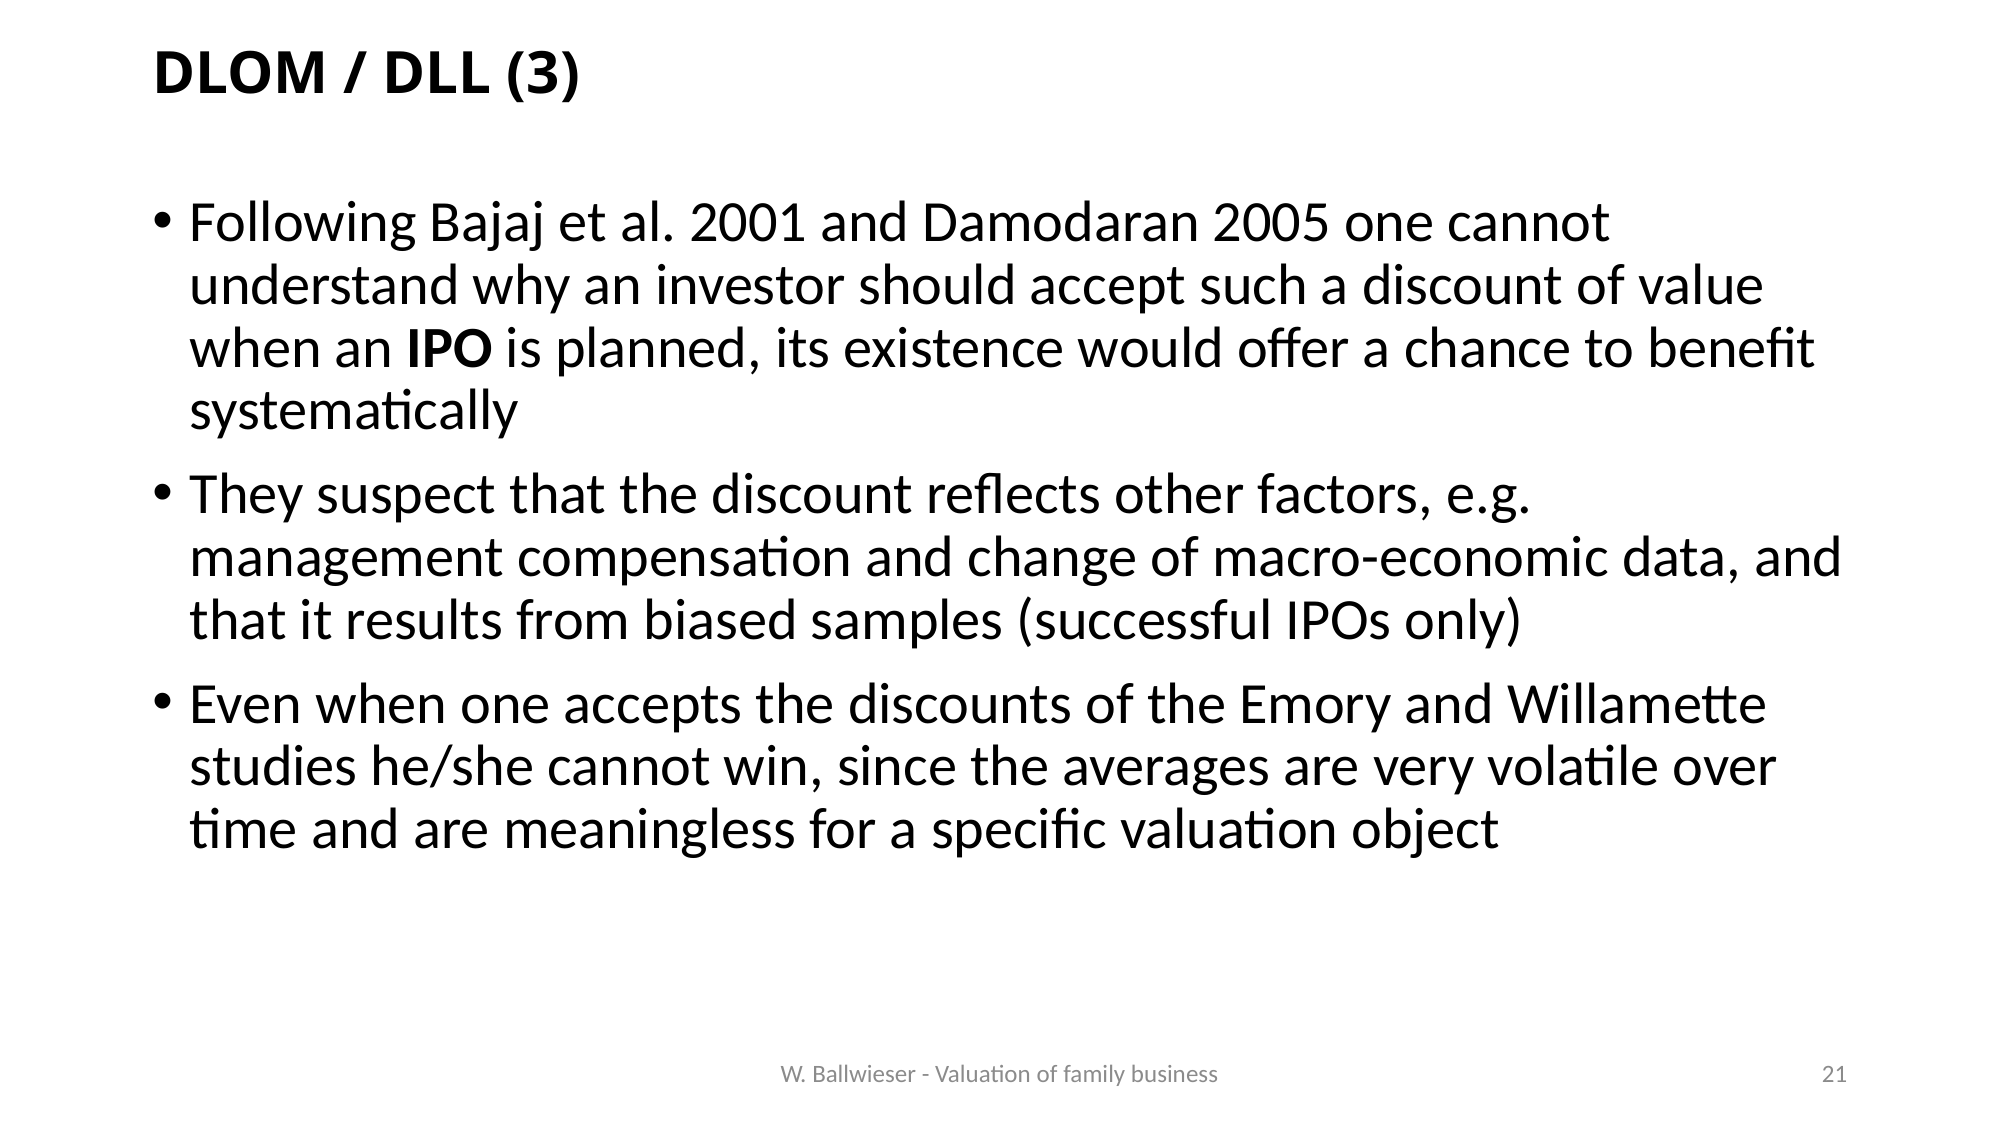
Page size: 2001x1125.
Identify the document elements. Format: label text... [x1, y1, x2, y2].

slide_number 21 [1412, 1042, 1863, 1103]
title DLOM / DLL (3) [137, 0, 1863, 149]
footer W. Ballwieser - Valuation of family business [662, 1042, 1338, 1103]
list Following Bajaj et al. 2001 and Damodaran 2005 one cannot understand why an investor should accept such a discount of value when an IPO is planned, its existence would offer a chance to benefit systematically They suspect that the discount reflects other factors, e.g. management compensation and change of macro-economic data, and that it results from biased samples (successful IPOs only) Even when one accepts the discounts of the Emory and Willamette studies he/she cannot win, since the averages are very volatile over time and are meaningless for a specific valuation object [137, 183, 1863, 1014]
